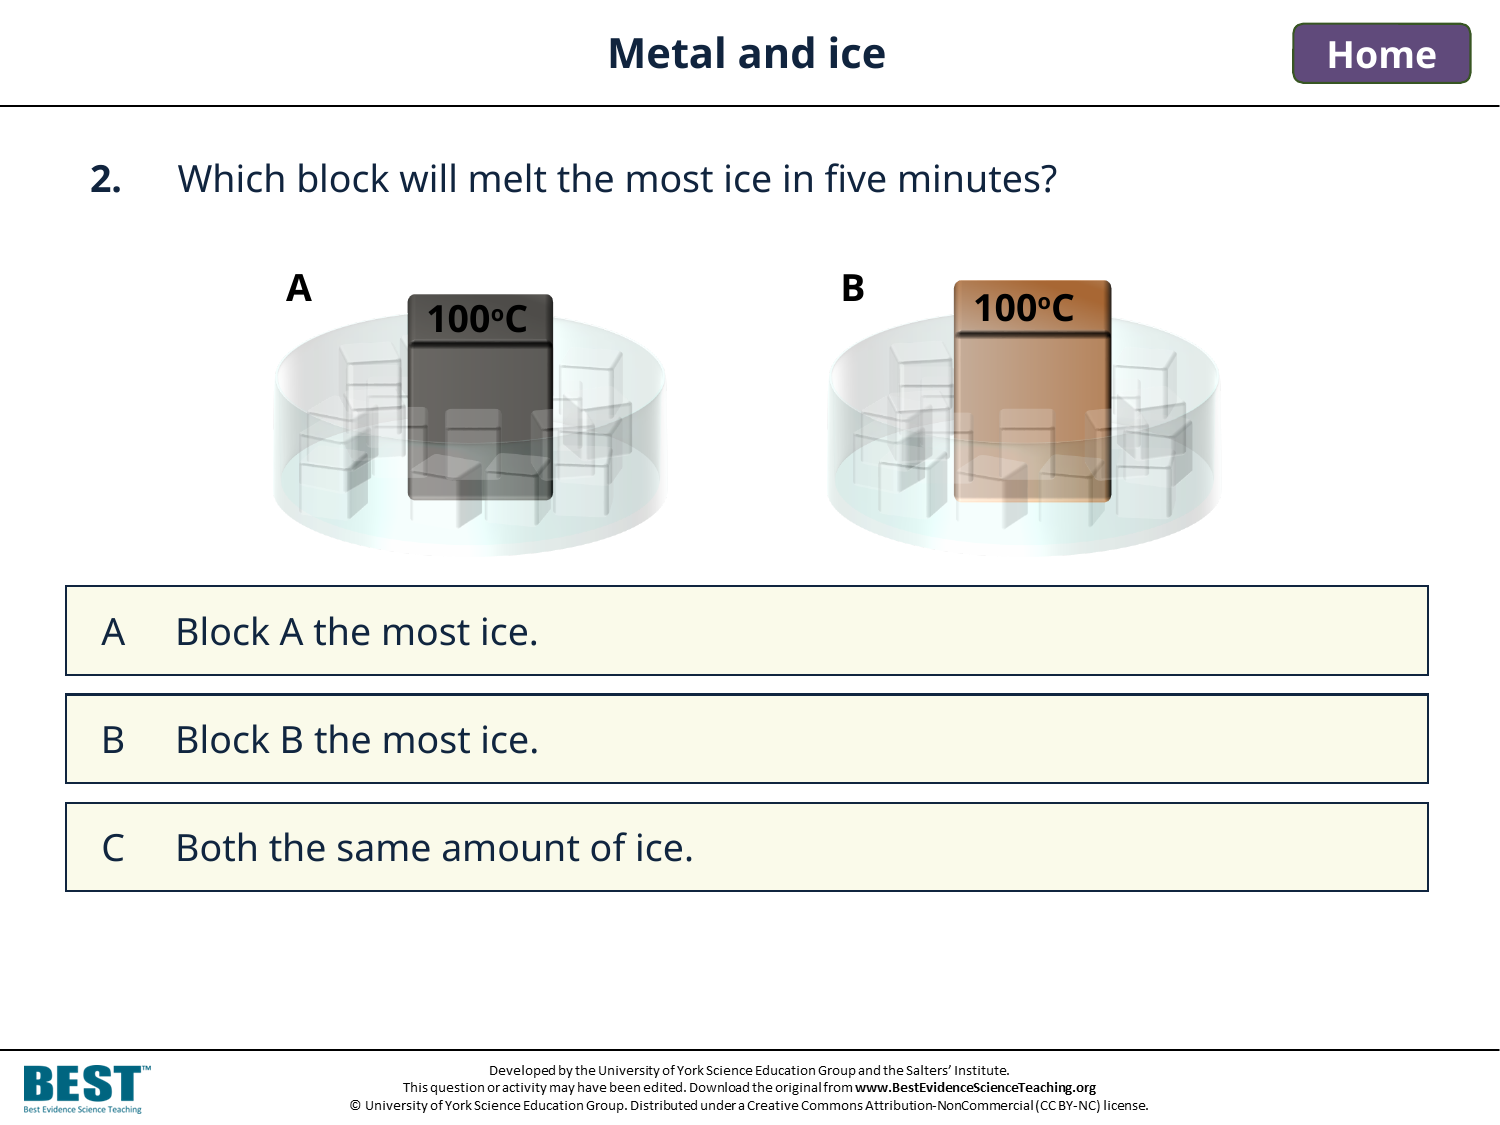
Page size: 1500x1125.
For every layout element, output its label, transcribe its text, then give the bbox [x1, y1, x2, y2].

picture [0, 105, 1500, 1125]
text_box Home [1292, 22, 1472, 84]
text_box Metal and ice [23, 4, 1471, 99]
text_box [271, 256, 1223, 558]
